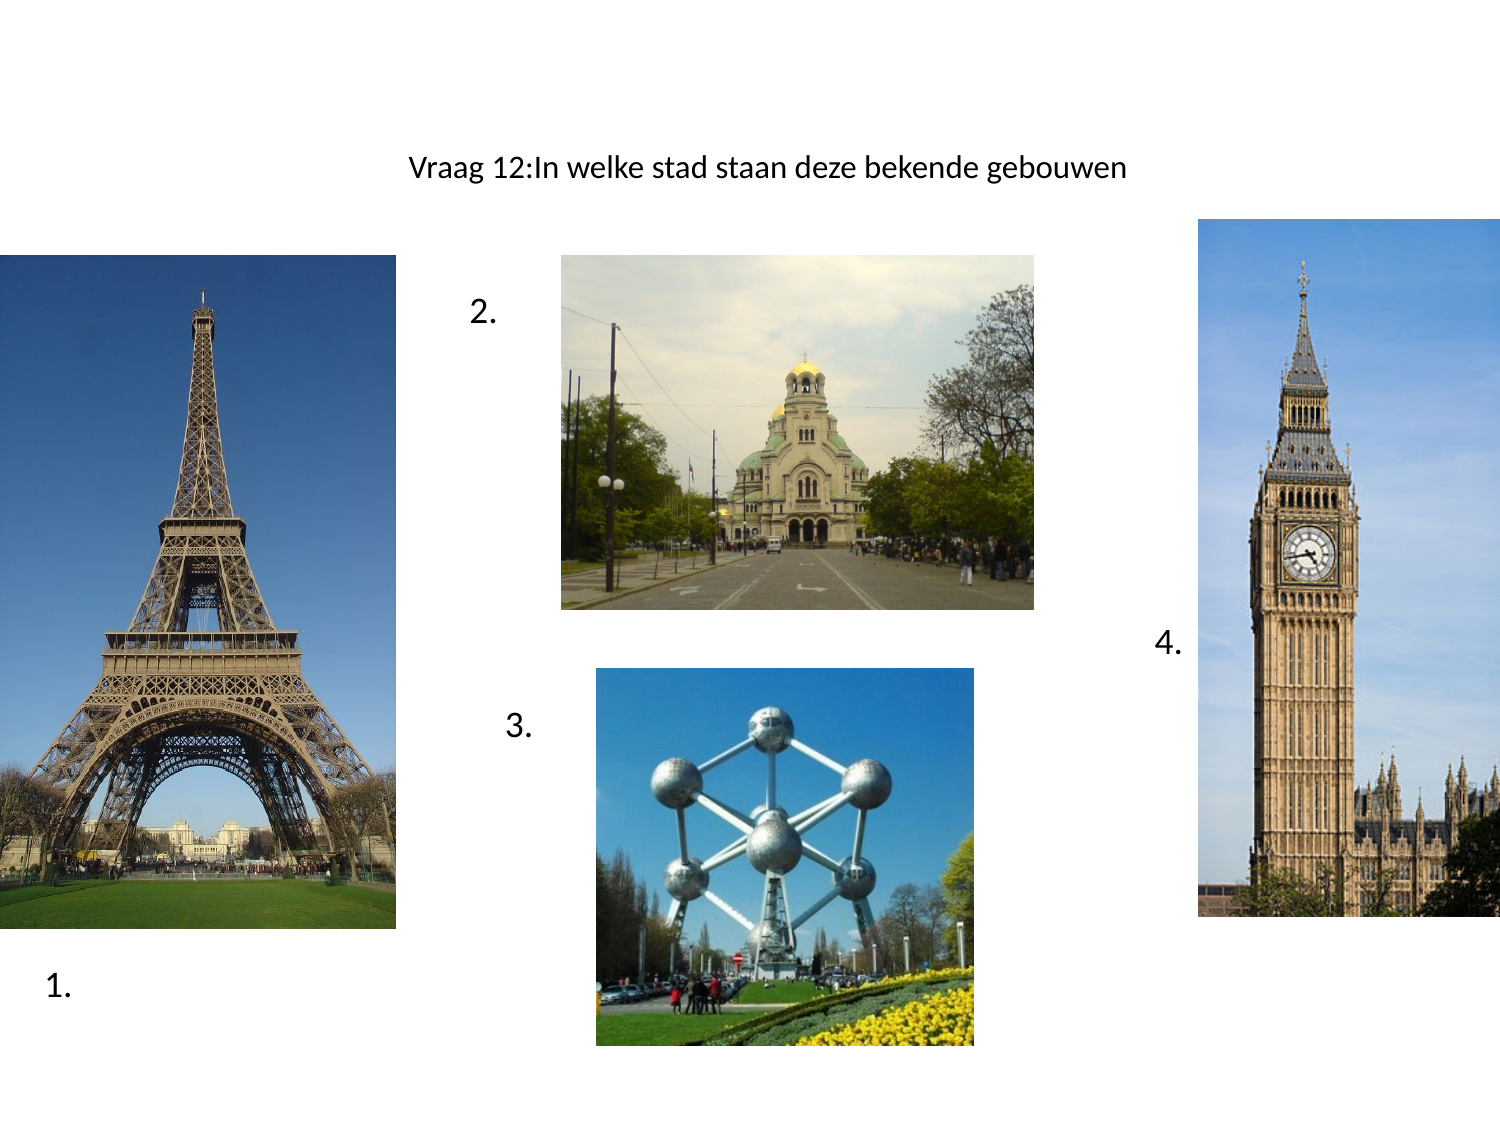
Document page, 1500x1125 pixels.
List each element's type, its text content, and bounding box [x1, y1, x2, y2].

picture [0, 255, 396, 929]
title Vraag 12:In welke stad staan deze bekende gebouwen [112, 137, 1425, 233]
text_box 2. [454, 278, 550, 339]
text_box 4. [1139, 609, 1193, 670]
picture [560, 255, 1034, 610]
text_box 3. [490, 692, 573, 753]
picture [596, 668, 974, 1047]
text_box 1. [29, 952, 349, 1012]
picture [1198, 219, 1500, 918]
